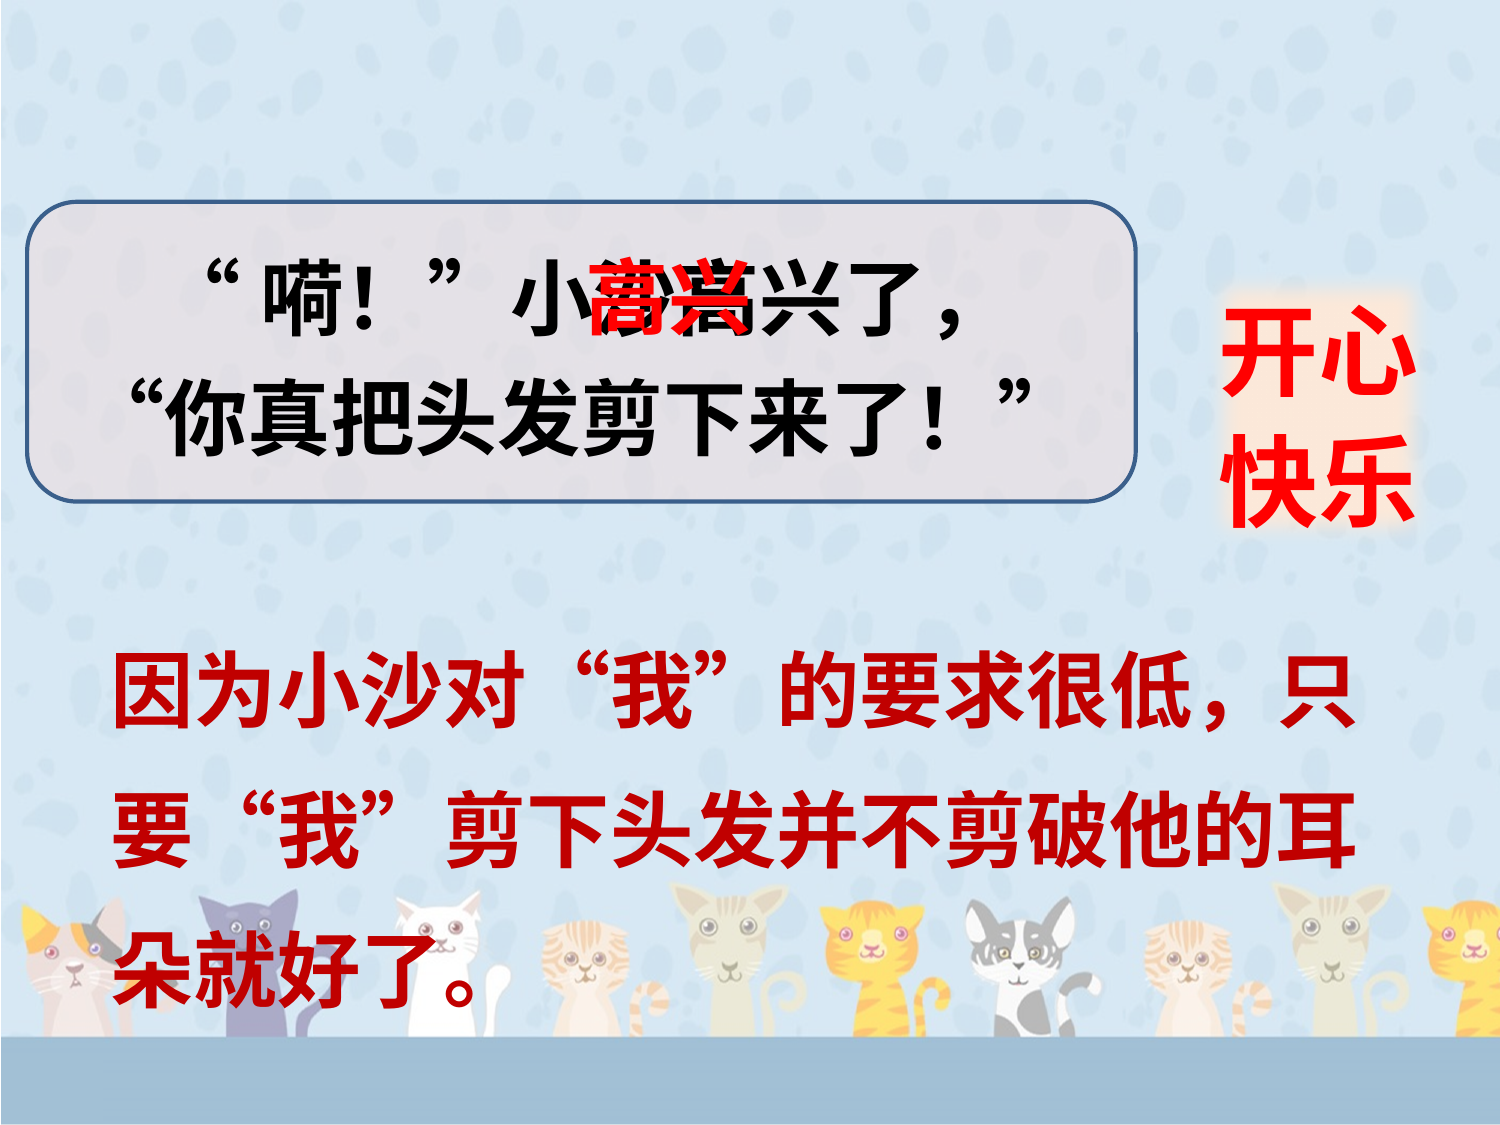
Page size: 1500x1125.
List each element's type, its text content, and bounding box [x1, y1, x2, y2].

text_box 因为小沙对“我”的要求很低，只要“我”剪下头发并不剪破他的耳朵就好了。 [96, 591, 1404, 1026]
text_box “嗬！”小沙高兴了，“你真把头发剪下来了！” [66, 219, 1097, 474]
text_box [25, 199, 1138, 504]
text_box 开心 快乐 [1239, 304, 1399, 513]
text_box 高兴 [570, 237, 768, 353]
